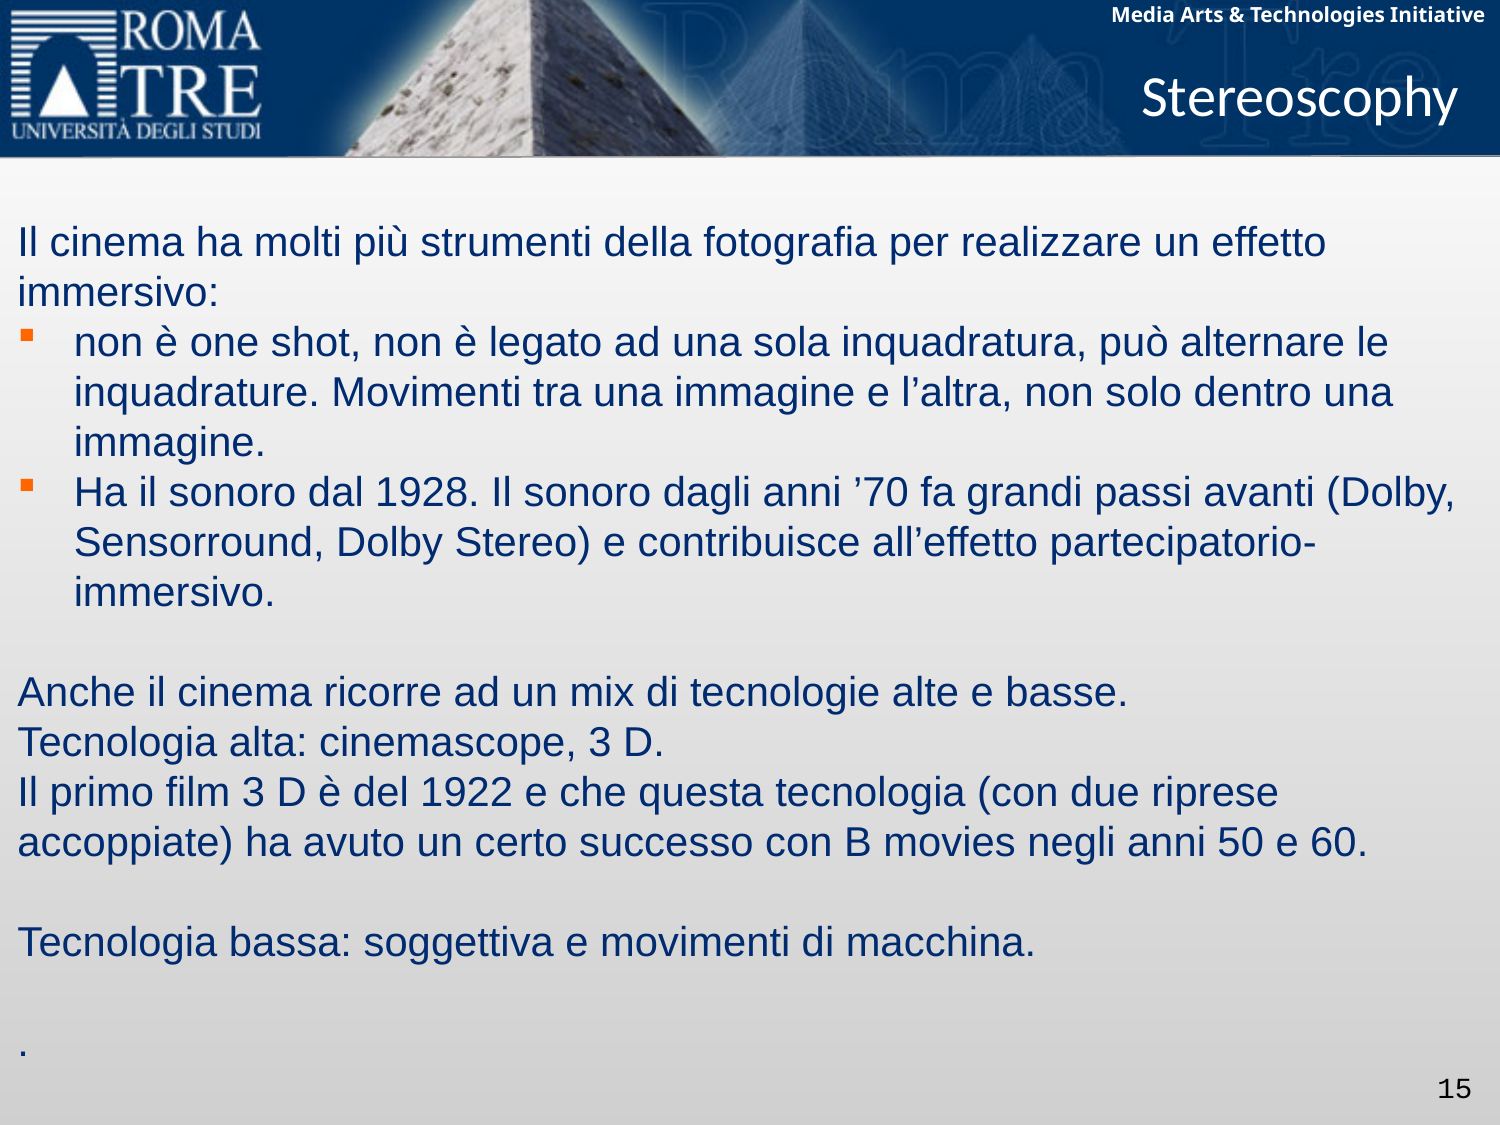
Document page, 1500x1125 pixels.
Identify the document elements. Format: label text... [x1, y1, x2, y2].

text_box Il cinema ha molti più strumenti della fotografia per realizzare un effetto immersivo: non è one shot, non è legato ad una sola inquadratura, può alternare le inquadrature. Movimenti tra una immagine e l’altra, non solo dentro una immagine. Ha il sonoro dal 1928. Il sonoro dagli anni ’70 fa grandi passi avanti (Dolby, Sensorround, Dolby Stereo) e contribuisce all’effetto partecipatorio-immersivo. Anche il cinema ricorre ad un mix di tecnologie alte e basse. Tecnologia alta: cinemascope, 3 D. Il primo film 3 D è del 1922 e che questa tecnologia (con due riprese accoppiate) ha avuto un certo successo con B movies negli anni 50 e 60. Tecnologia bassa: soggettiva e movimenti di macchina. . [2, 207, 1500, 1125]
text_box Stereoscophy [1126, 50, 1475, 206]
picture [0, 0, 1500, 156]
